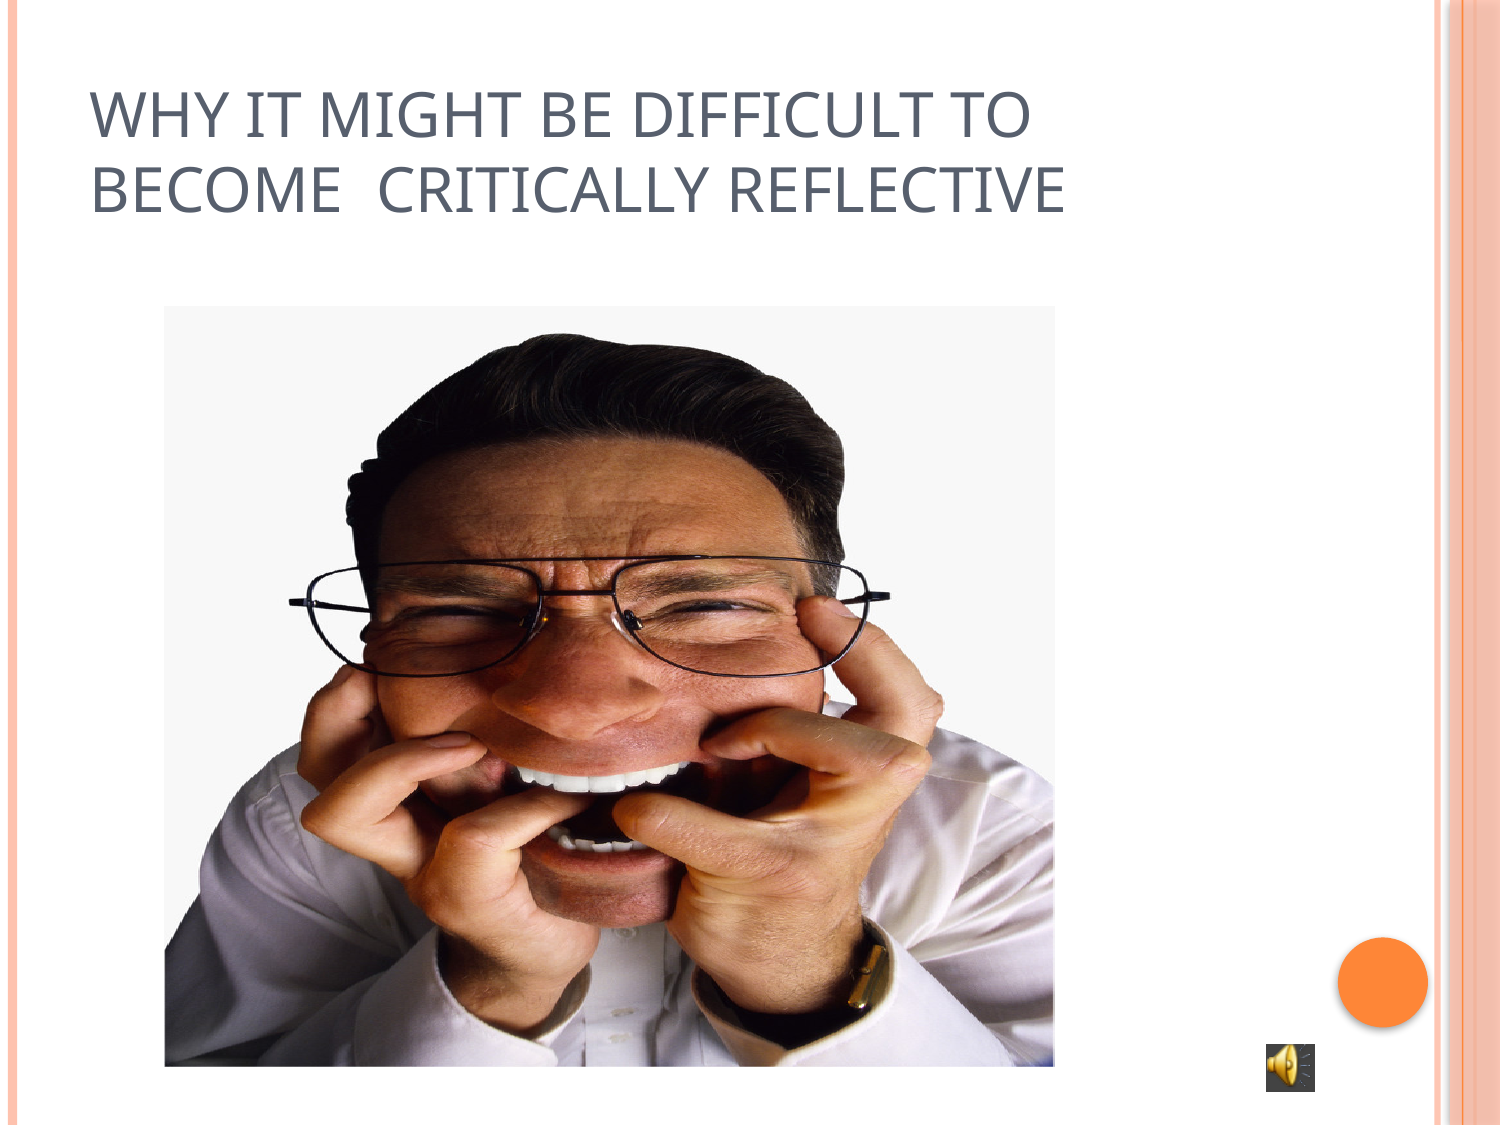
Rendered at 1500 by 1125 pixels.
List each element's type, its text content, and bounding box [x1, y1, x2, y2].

title Why it might be difficult to become critically reflective [75, 45, 1300, 233]
picture [163, 305, 1056, 1067]
picture [1265, 1042, 1317, 1094]
